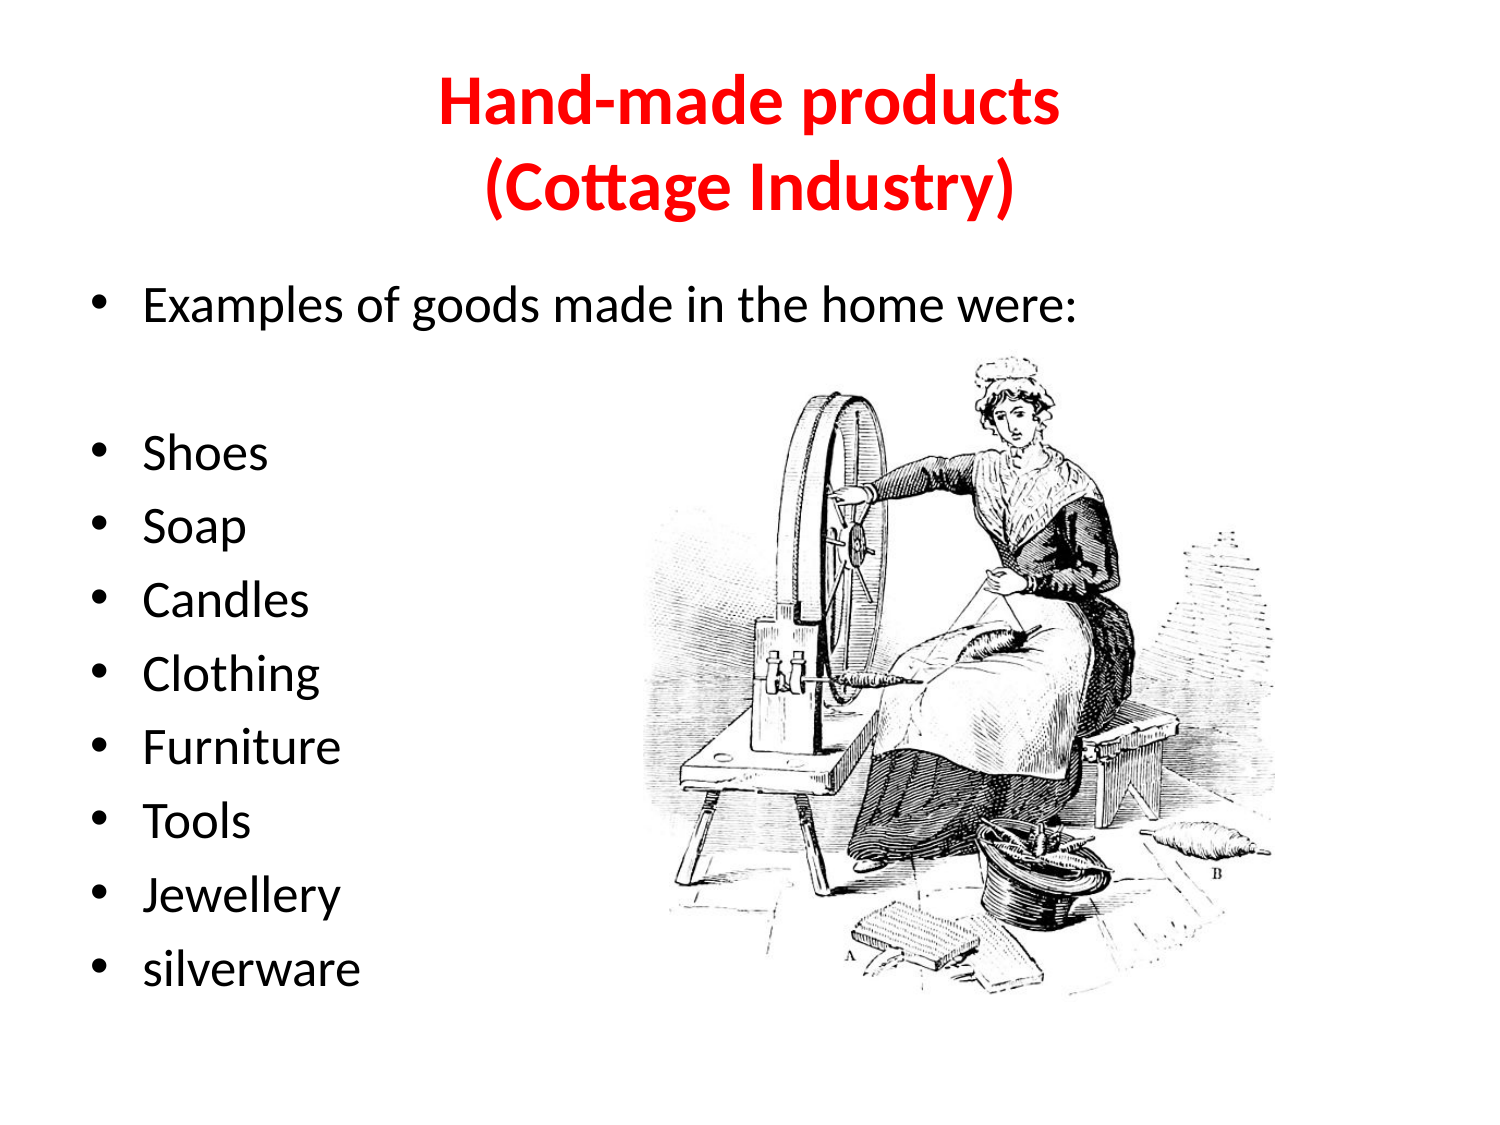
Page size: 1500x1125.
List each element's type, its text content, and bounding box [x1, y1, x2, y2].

title Hand-made products (Cottage Industry) [75, 45, 1425, 233]
picture [643, 349, 1276, 1003]
list Examples of goods made in the home were: Shoes Soap Candles Clothing Furniture Tools Jewellery silverware [75, 262, 1425, 1005]
